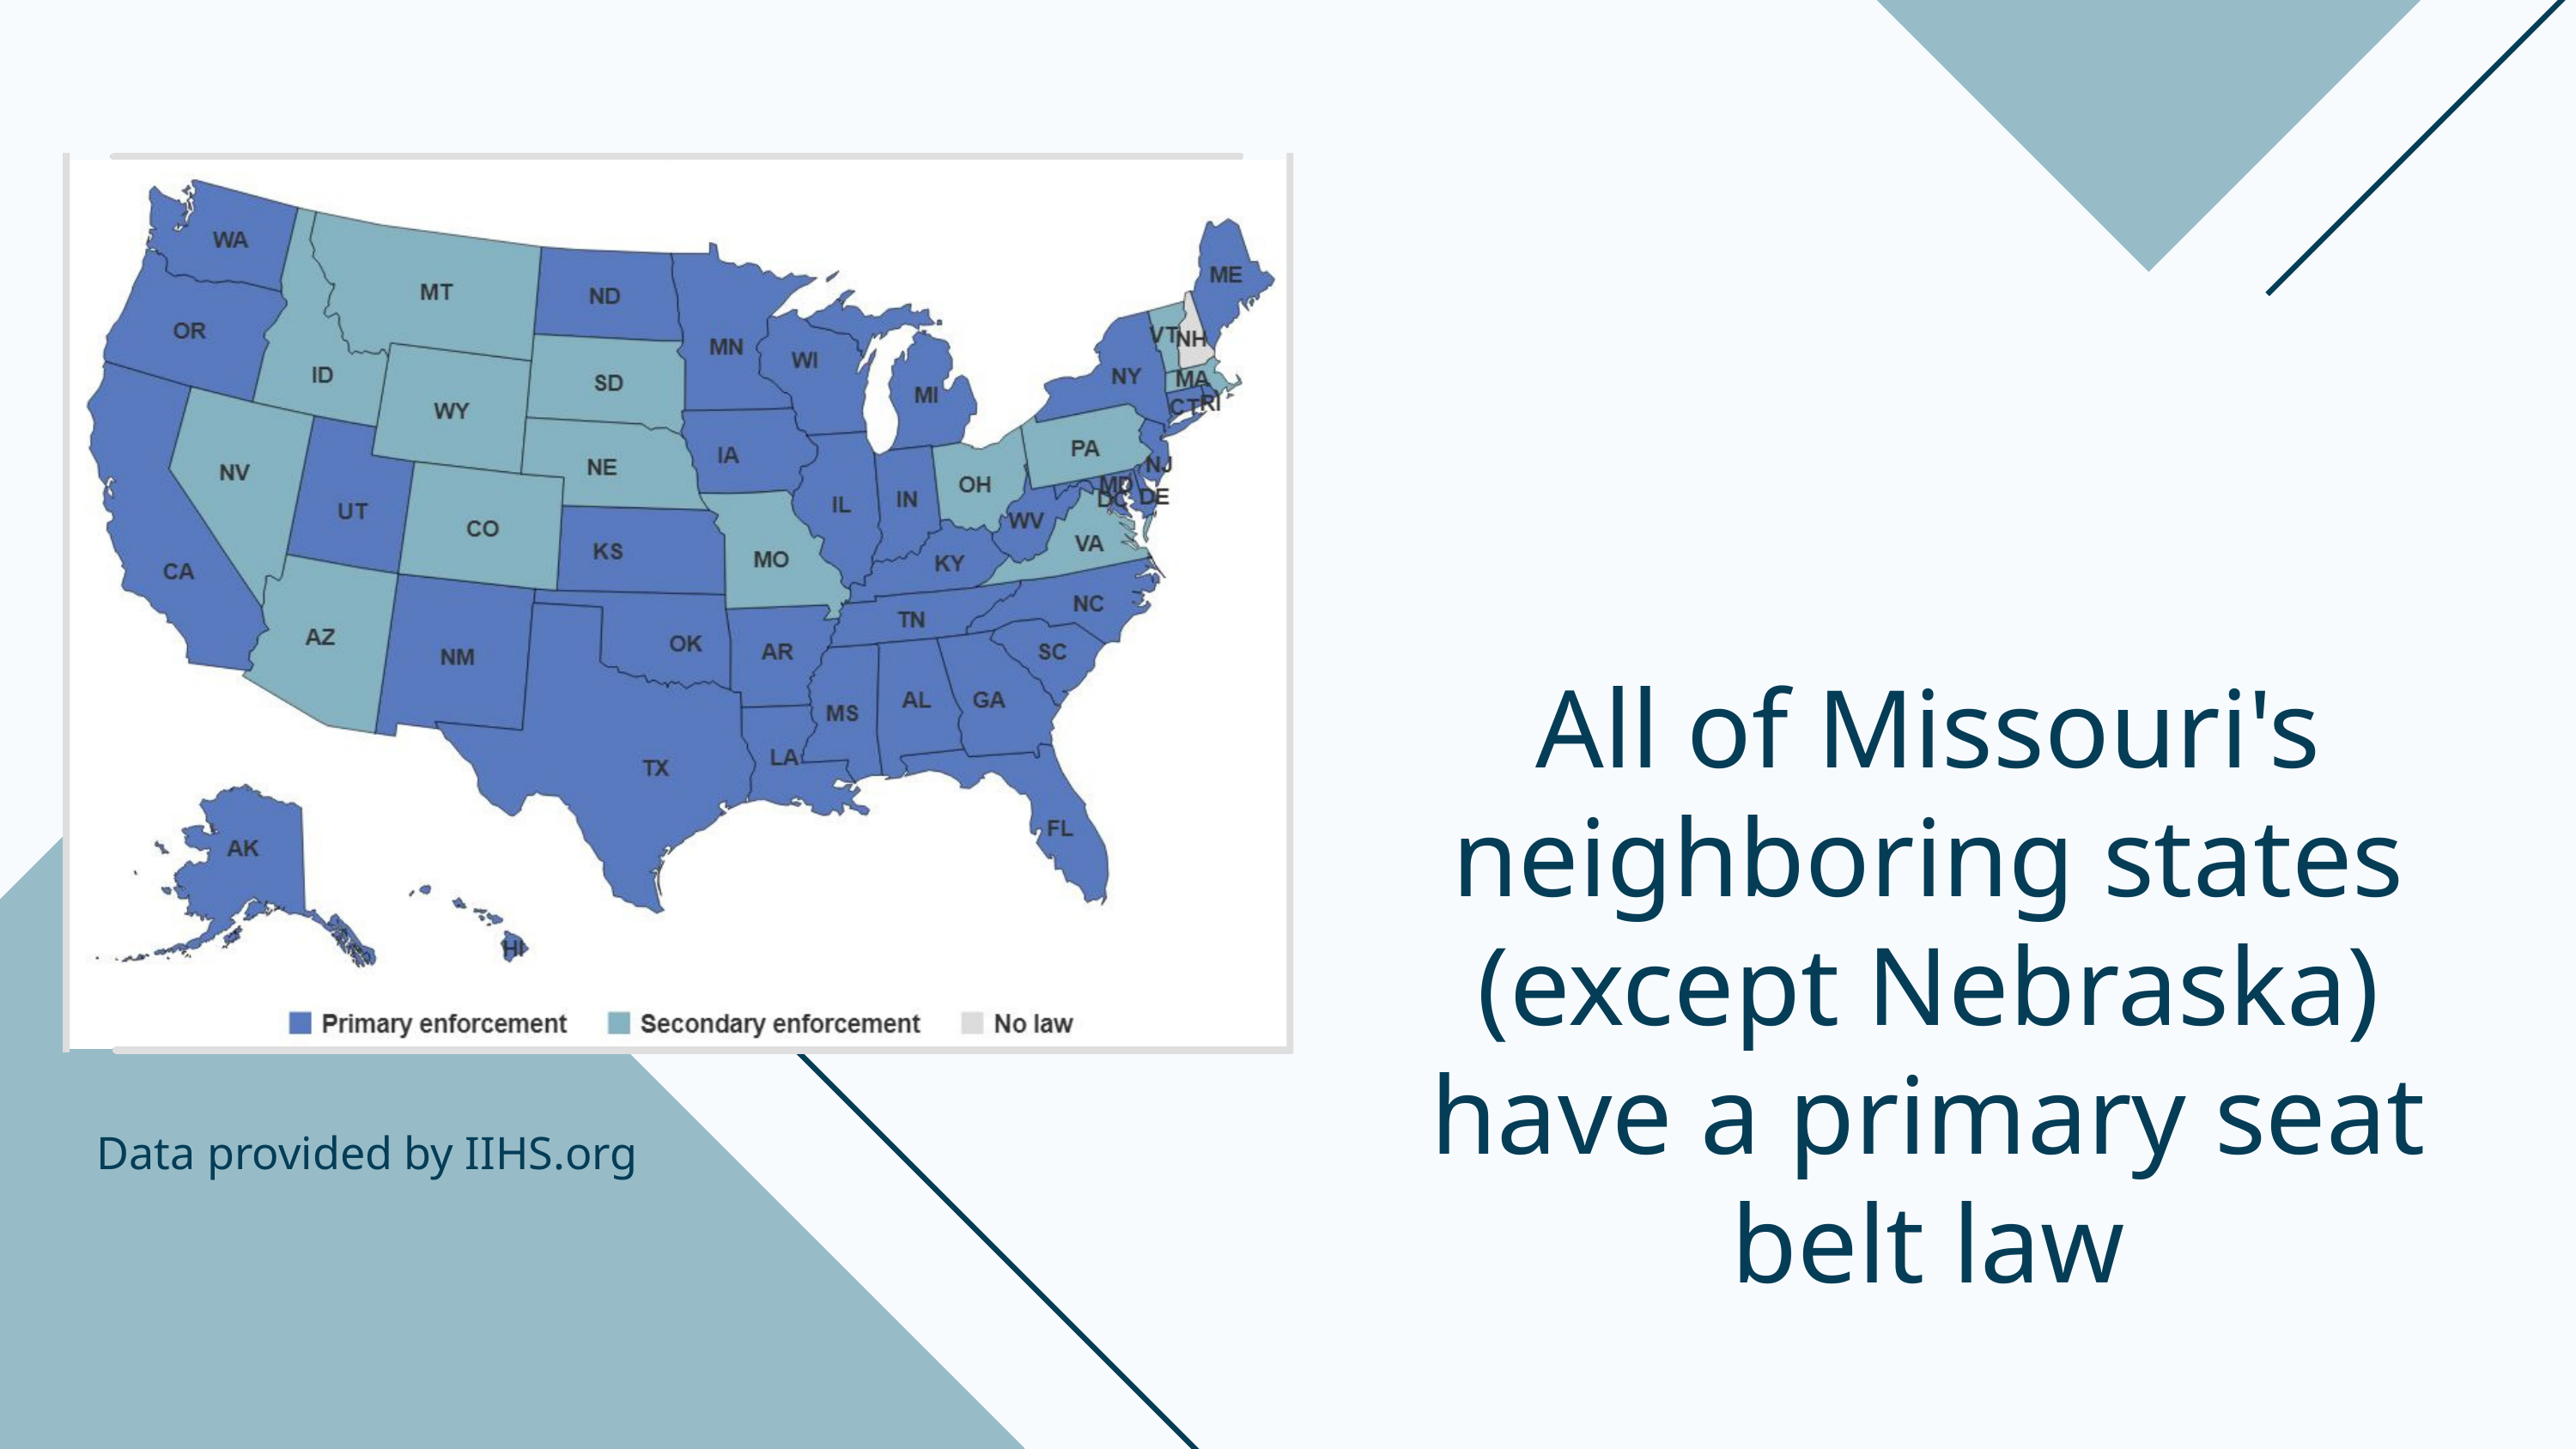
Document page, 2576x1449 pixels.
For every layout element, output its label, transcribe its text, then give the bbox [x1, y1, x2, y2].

text_box [63, 153, 70, 1046]
text_box [1876, 0, 2421, 272]
text_box [70, 153, 1286, 160]
text_box All of Missouri's neighboring states (except Nebraska) have a primary seat belt law [1392, 660, 2466, 1305]
text_box Data provided by IIHS.org [63, 1115, 672, 1179]
text_box [63, 1046, 1293, 1054]
text_box [70, 160, 1286, 1046]
text_box [1286, 153, 1294, 1052]
text_box [0, 836, 1025, 1449]
